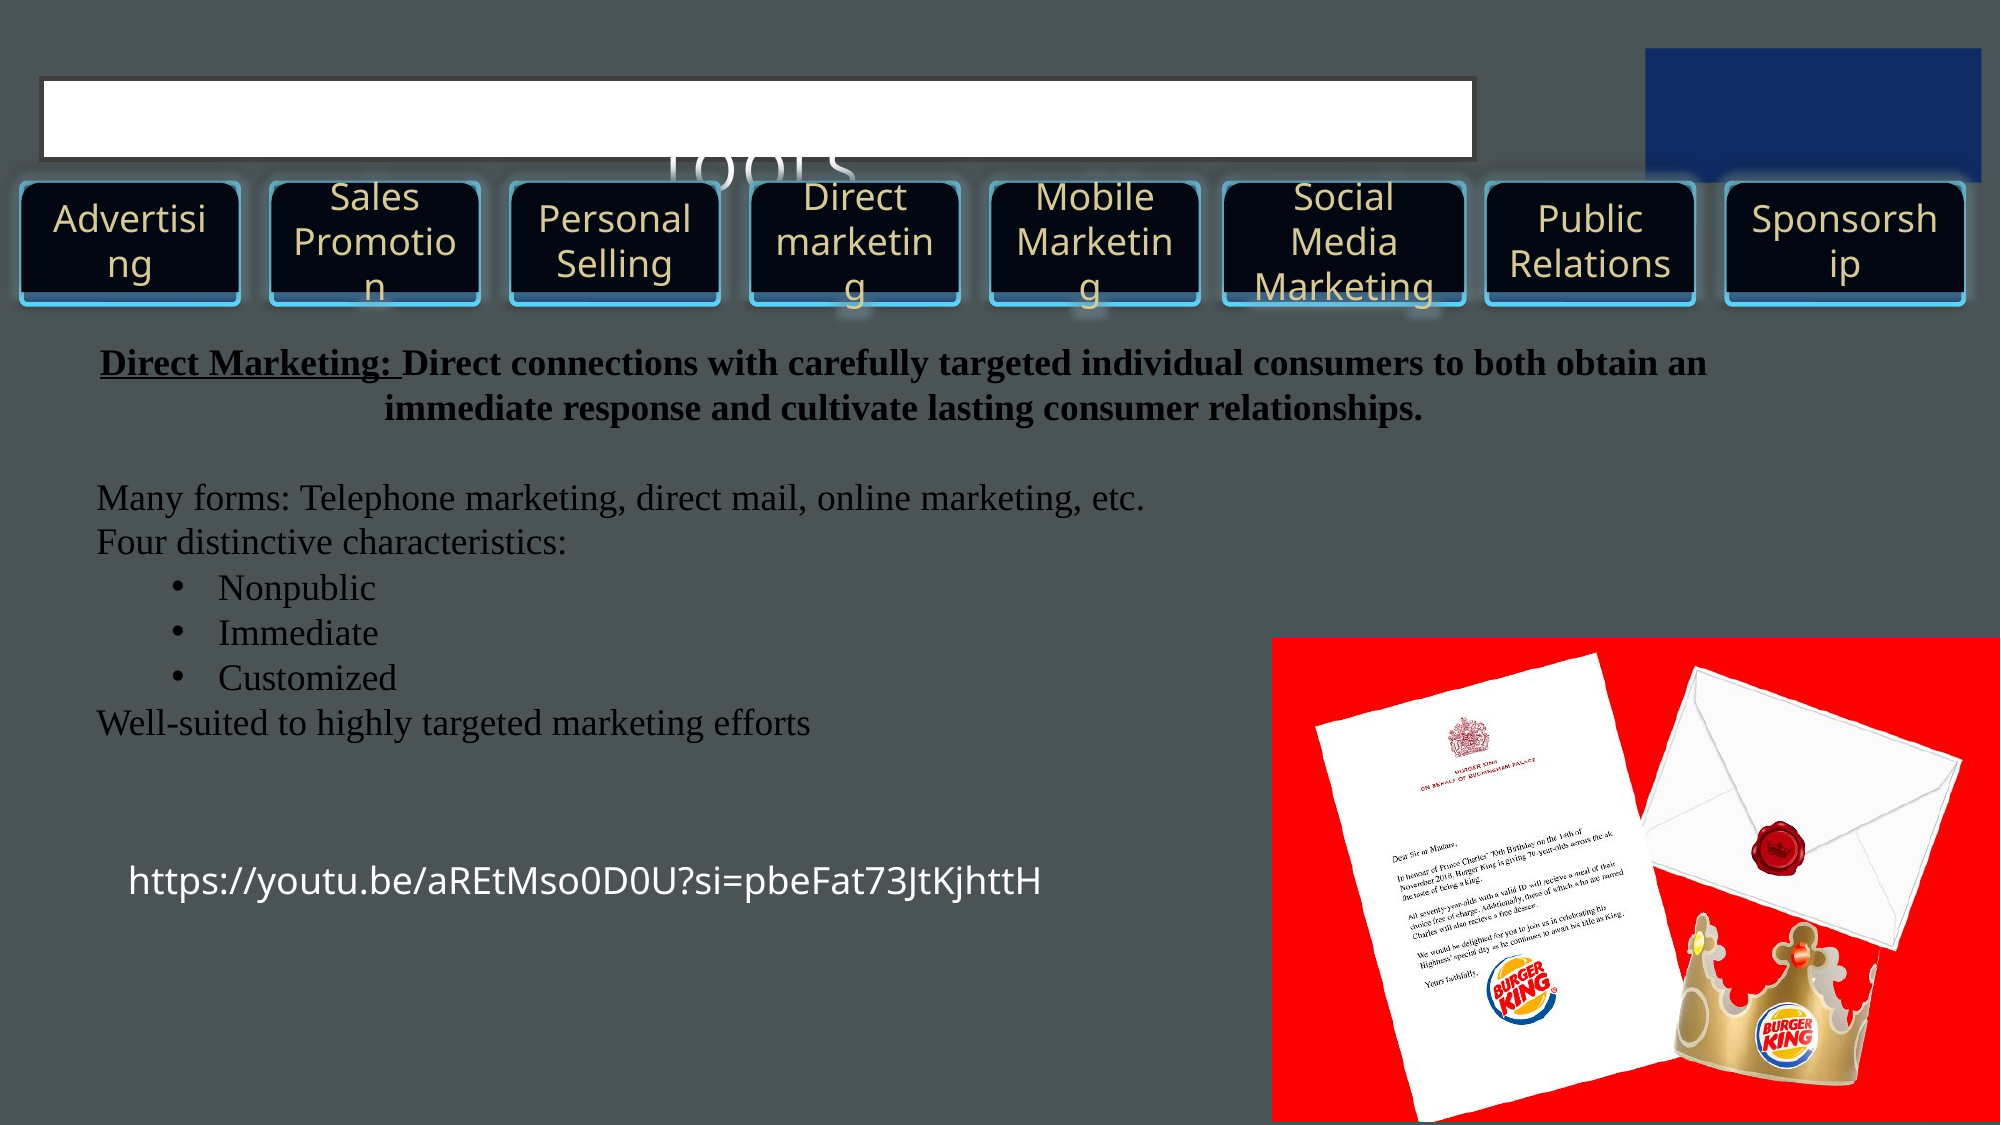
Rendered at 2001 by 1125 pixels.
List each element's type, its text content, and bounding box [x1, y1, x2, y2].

text_box [1644, 47, 1982, 184]
picture [1974, 51, 1984, 187]
text_box Sponsorship [1725, 181, 1965, 294]
text_box https://youtu.be/aREtMso0D0U?si=pbeFat73JtKjhttH [113, 849, 1117, 910]
text_box Social Media Marketing [1223, 181, 1466, 294]
text_box Mobile Marketing [990, 181, 1200, 294]
picture [1272, 638, 2000, 1122]
text_box Direct marketing [750, 181, 960, 294]
text_box Advertising [20, 181, 240, 294]
text_box Public Relations [1485, 181, 1695, 294]
text_box Sales Promotion [270, 181, 480, 294]
text_box Personal Selling [510, 181, 720, 294]
title IMC – Different types of promotional tools [39, 76, 1477, 162]
text_box Direct Marketing: Direct connections with carefully targeted individual consumers to both obtain an immediate response and cultivate lasting consumer relationships. Many forms: Telephone marketing, direct mail, online marketing, etc. Four distinctive characteristics: Nonpublic Immediate Customized Well-suited to highly targeted marketing efforts [81, 330, 1727, 790]
